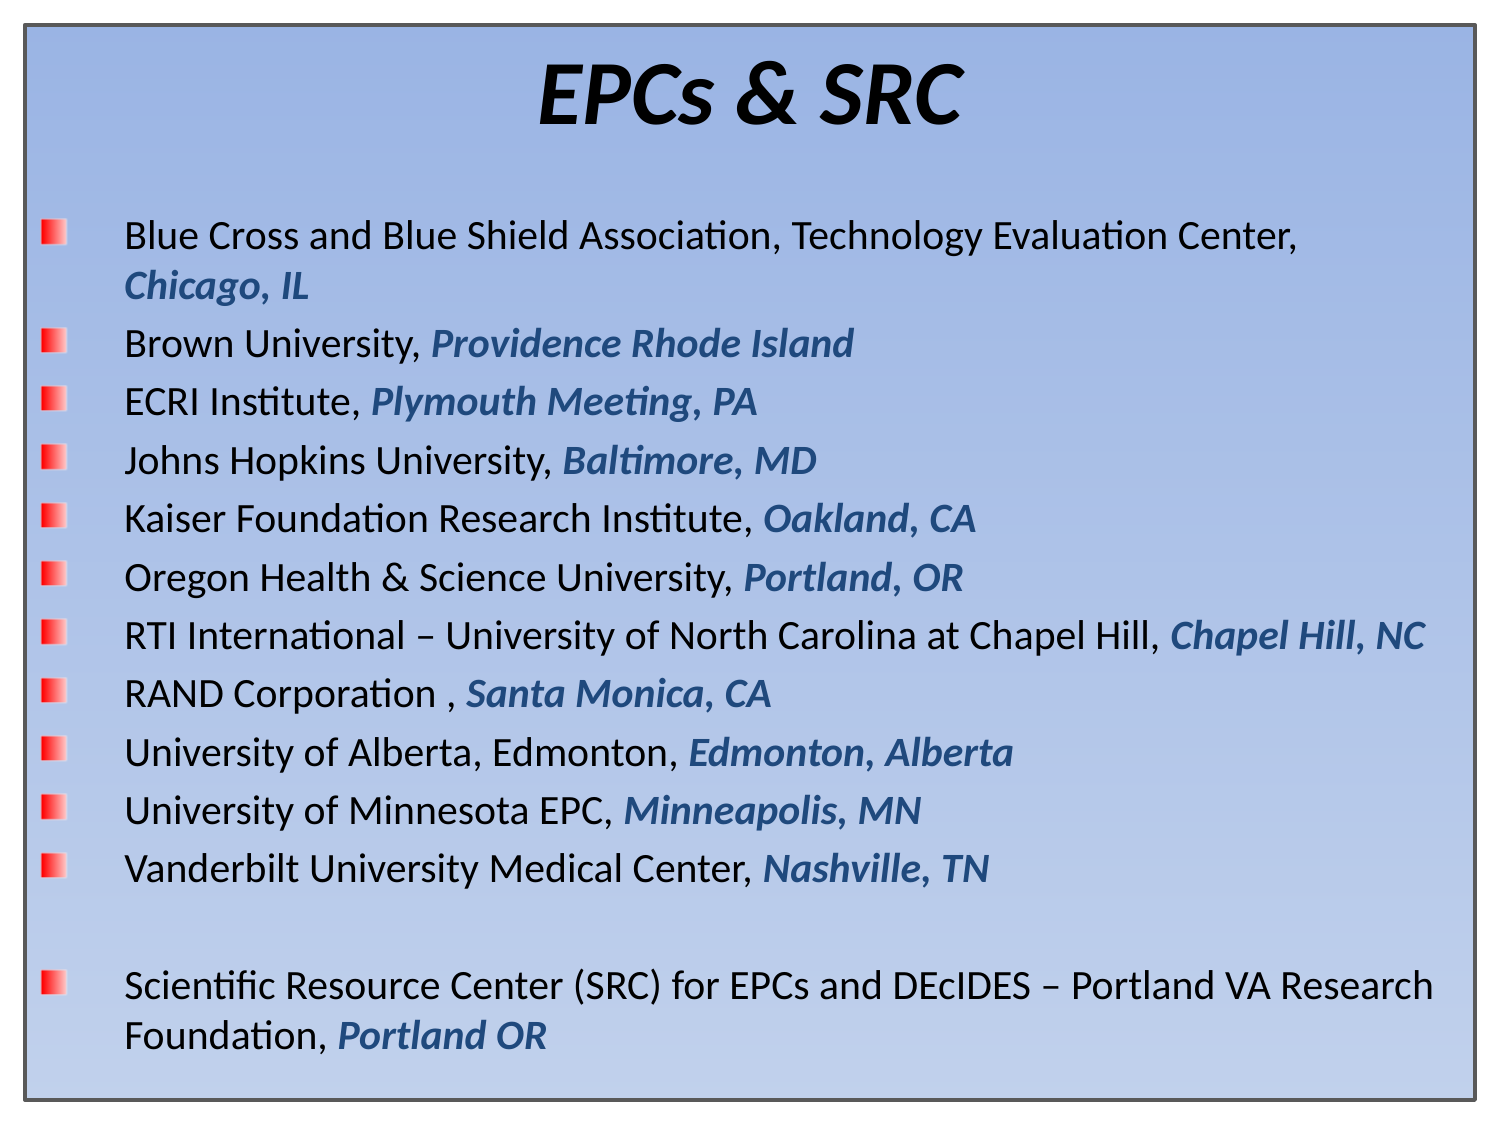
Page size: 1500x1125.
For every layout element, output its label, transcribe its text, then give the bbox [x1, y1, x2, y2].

title EPCs & SRC [75, 24, 1425, 150]
picture [39, 217, 70, 248]
picture [39, 326, 70, 356]
picture [39, 501, 70, 531]
picture [39, 559, 70, 589]
picture [39, 734, 70, 764]
picture [39, 676, 70, 706]
list Blue Cross and Blue Shield Association, Technology Evaluation Center, Chicago, IL Brown University, Providence Rhode Island ECRI Institute, Plymouth Meeting, PA Johns Hopkins University, Baltimore, MD Kaiser Foundation Research Institute, Oakland, CA Oregon Health & Science University, Portland, OR RTI International – University of North Carolina at Chapel Hill, Chapel Hill, NC RAND Corporation , Santa Monica, CA University of Alberta, Edmonton, Edmonton, Alberta University of Minnesota EPC, Minneapolis, MN Vanderbilt University Medical Center, Nashville, TN Scientific Resource Center (SRC) for EPCs and DEcIDES – Portland VA Research Foundation, Portland OR [24, 200, 1463, 1038]
picture [39, 617, 70, 648]
picture [39, 851, 70, 881]
picture [39, 792, 70, 823]
picture [39, 384, 70, 414]
picture [39, 442, 70, 473]
picture [39, 968, 70, 998]
